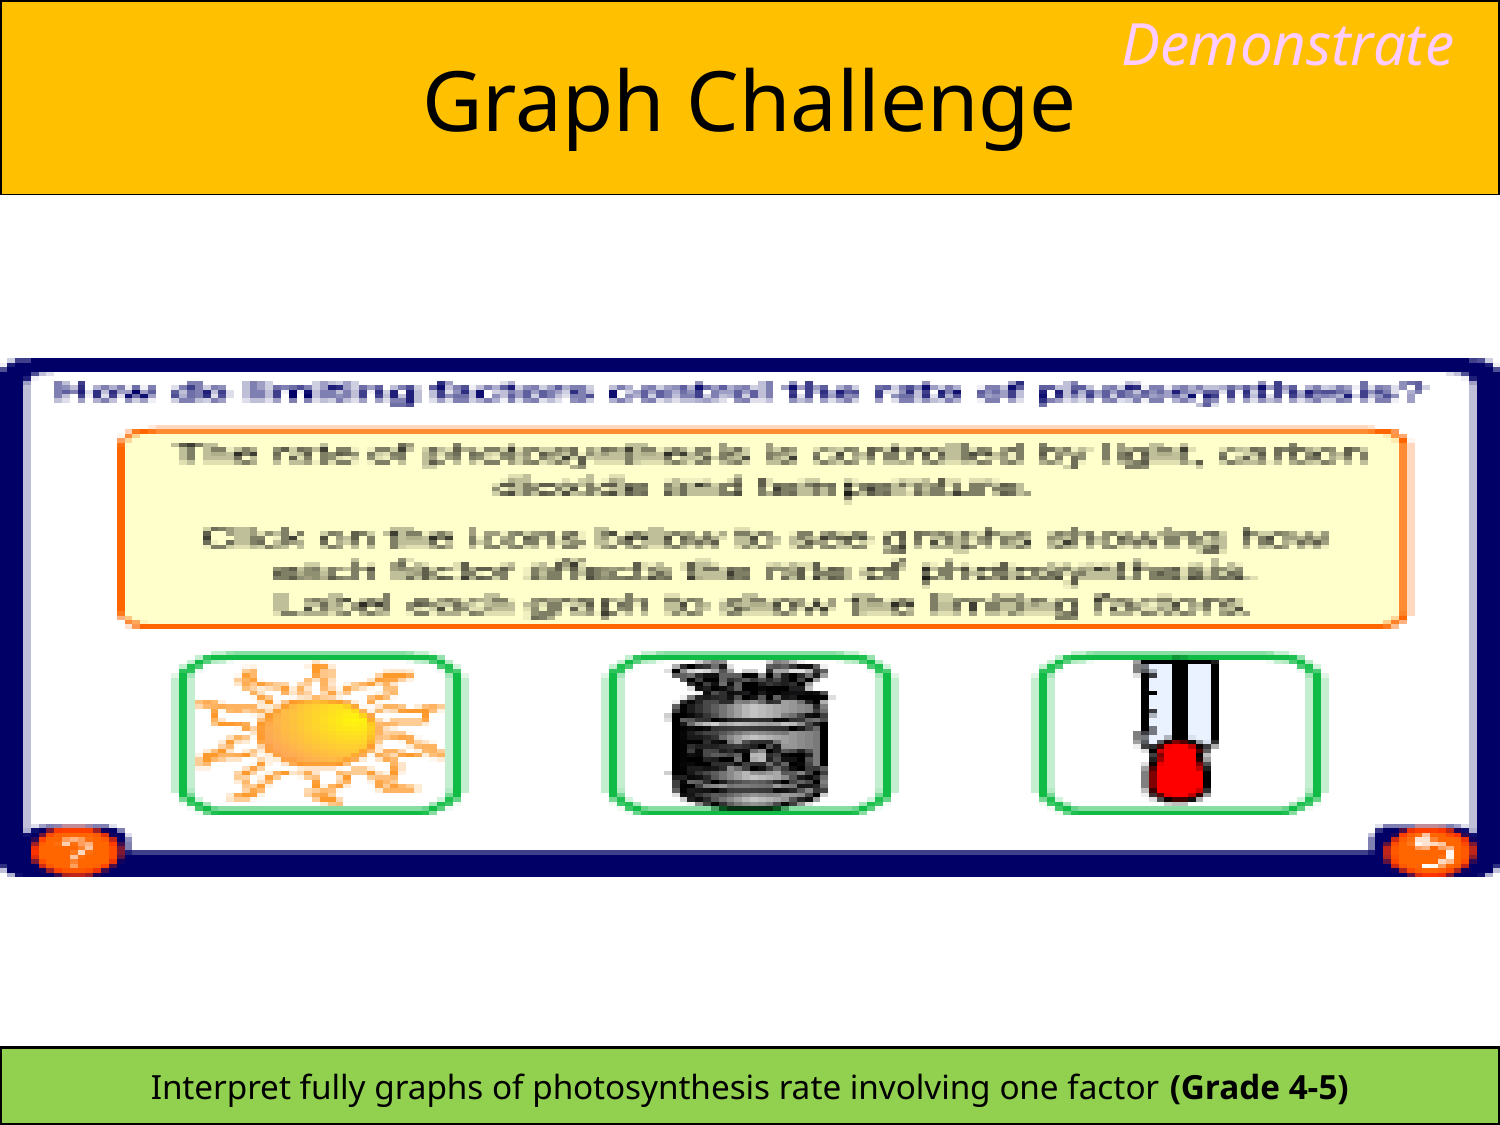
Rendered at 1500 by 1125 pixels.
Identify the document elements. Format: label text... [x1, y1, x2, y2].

title Graph Challenge [0, 0, 1500, 195]
picture [0, 195, 1500, 1046]
text_box Interpret fully graphs of photosynthesis rate involving one factor (Grade 4-5) [0, 1046, 1500, 1125]
text_box Demonstrate [1106, 0, 1470, 85]
